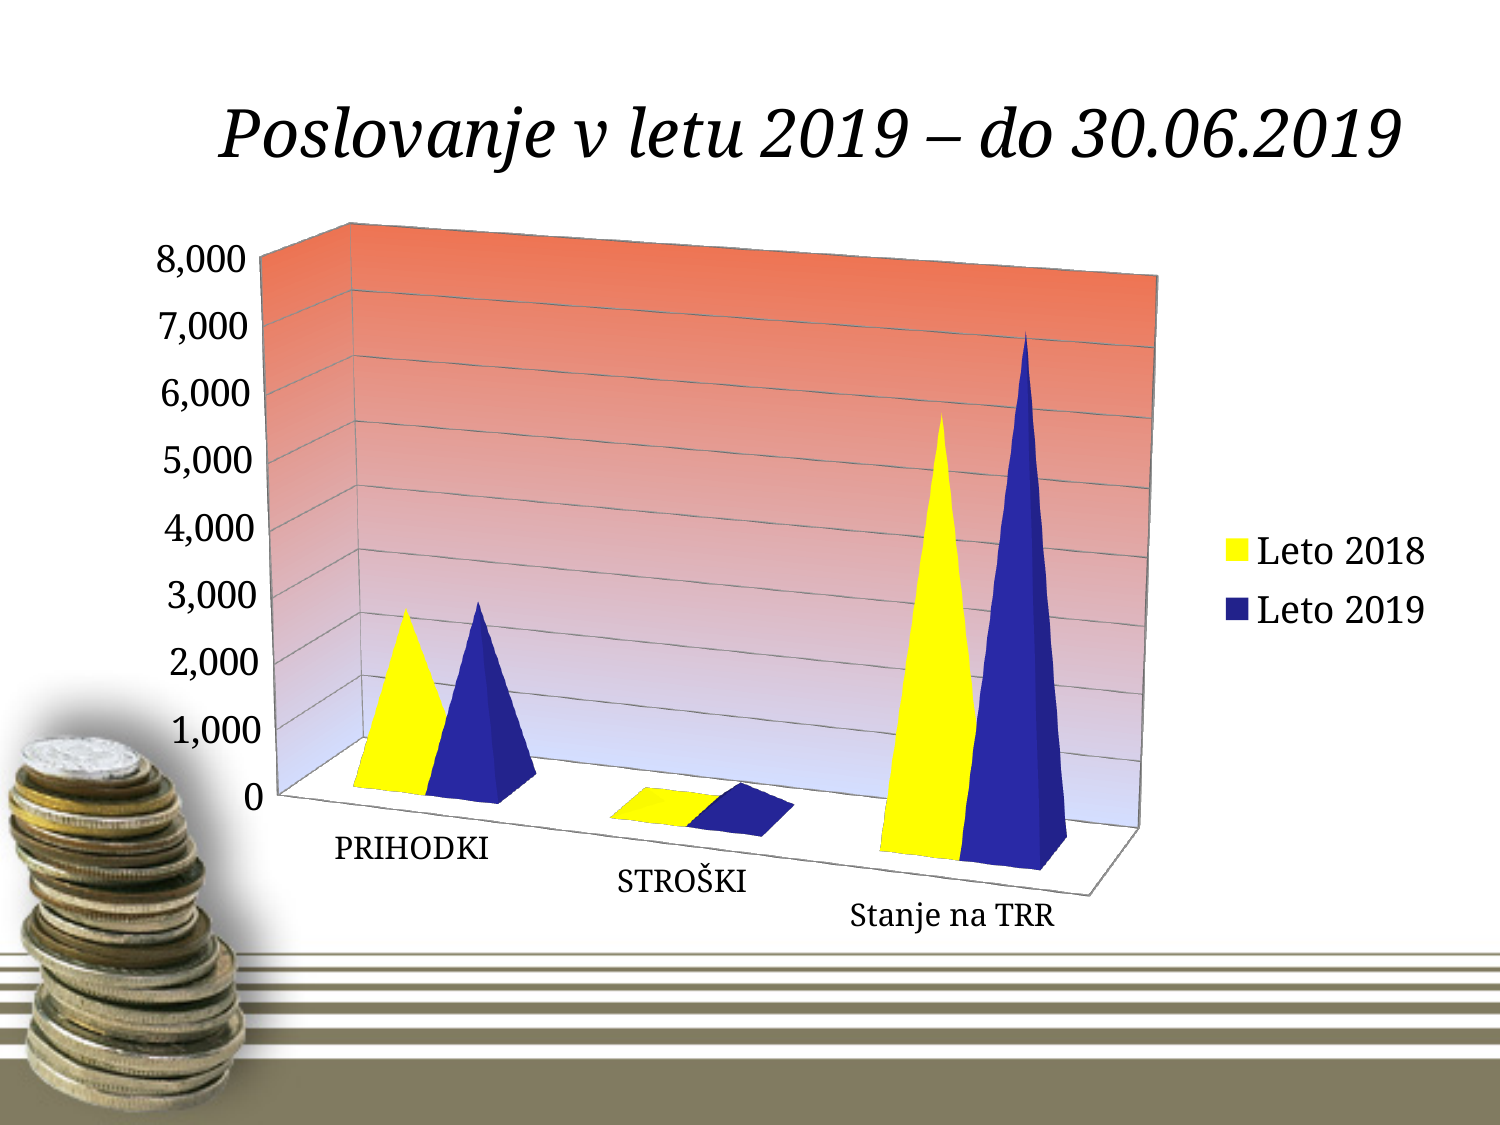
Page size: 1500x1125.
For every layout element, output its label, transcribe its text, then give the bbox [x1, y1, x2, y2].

chart [100, 207, 1451, 951]
title Poslovanje v letu 2019 – do 30.06.2019 [174, 37, 1450, 207]
picture [0, 0, 1500, 1125]
